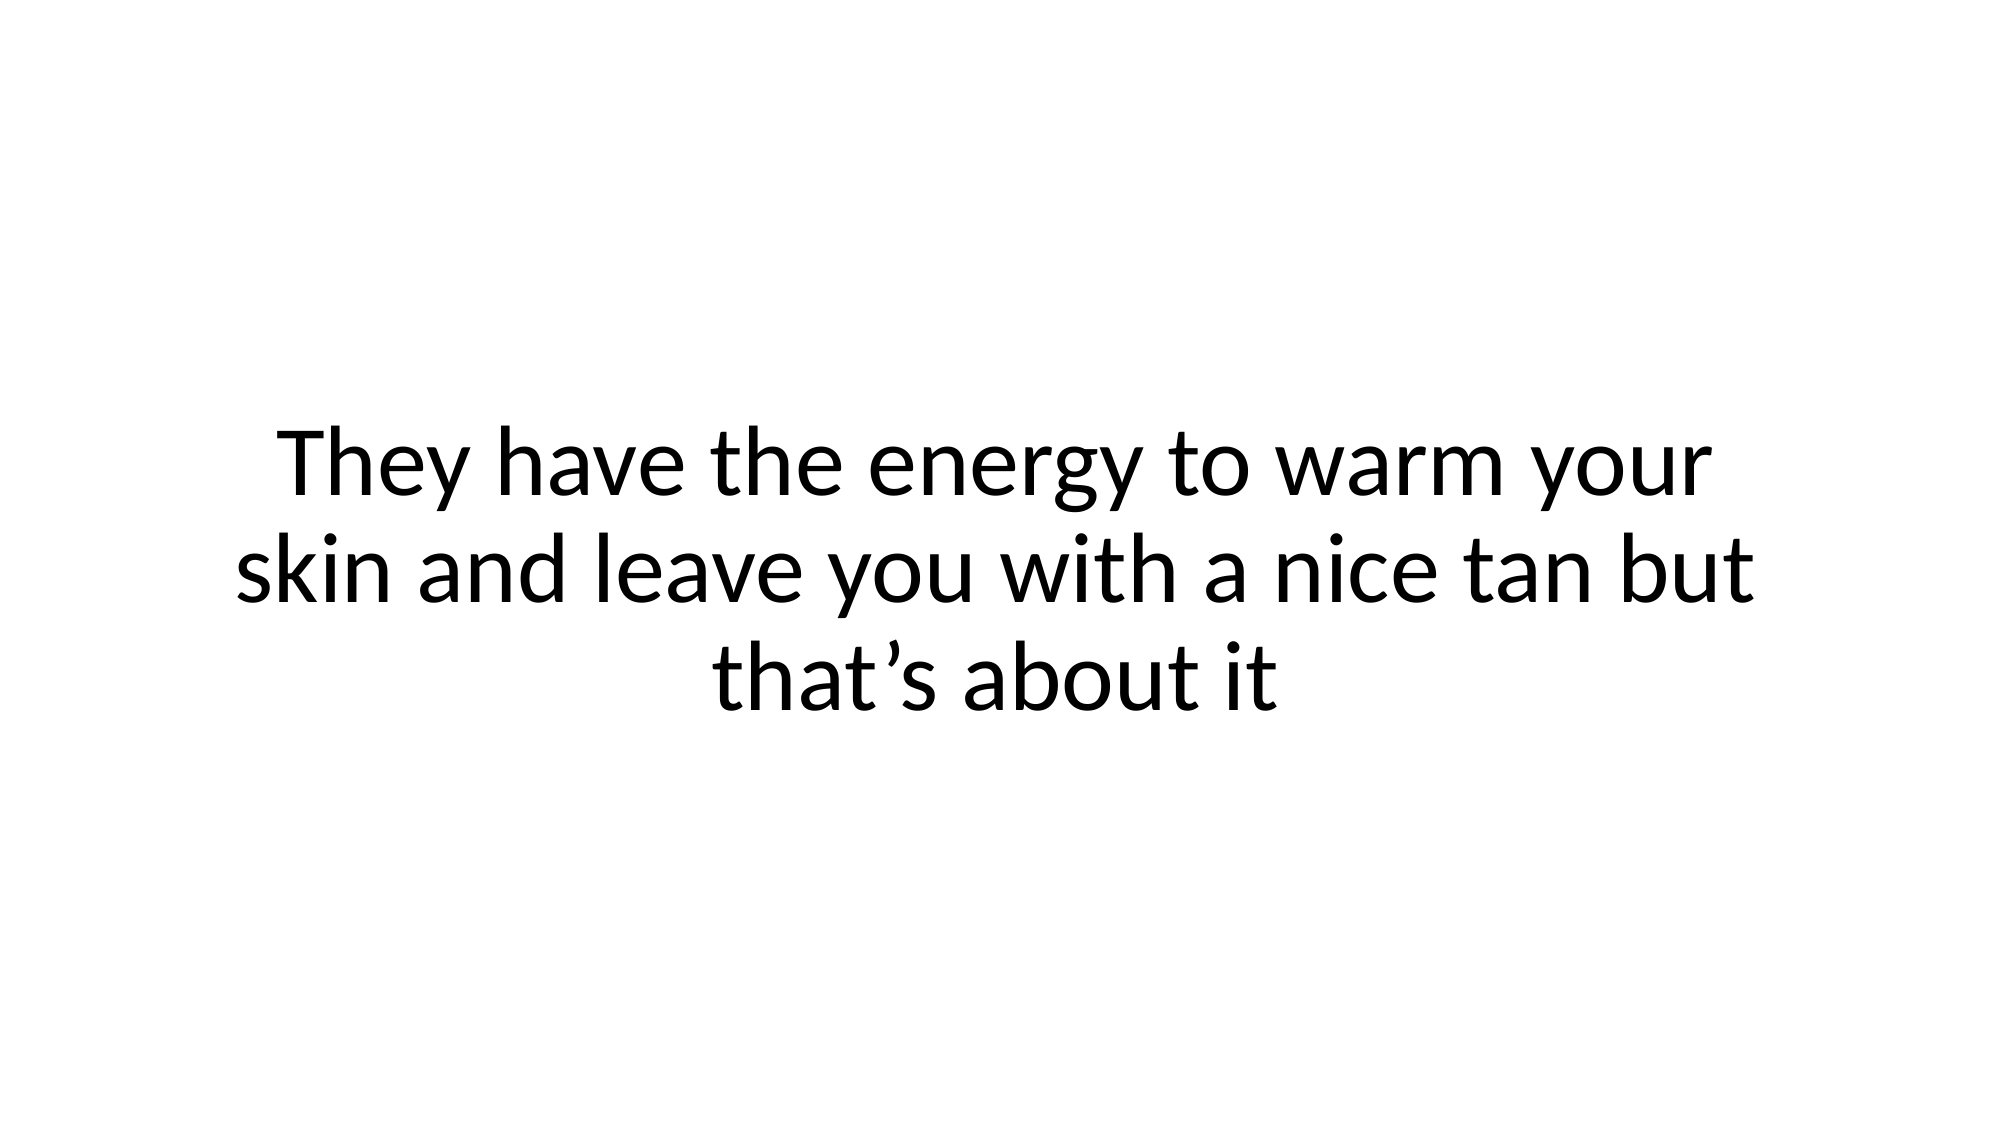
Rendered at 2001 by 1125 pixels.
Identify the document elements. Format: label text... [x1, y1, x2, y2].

title They have the energy to warm your skin and leave you with a nice tan but that’s about it [191, 468, 1800, 860]
